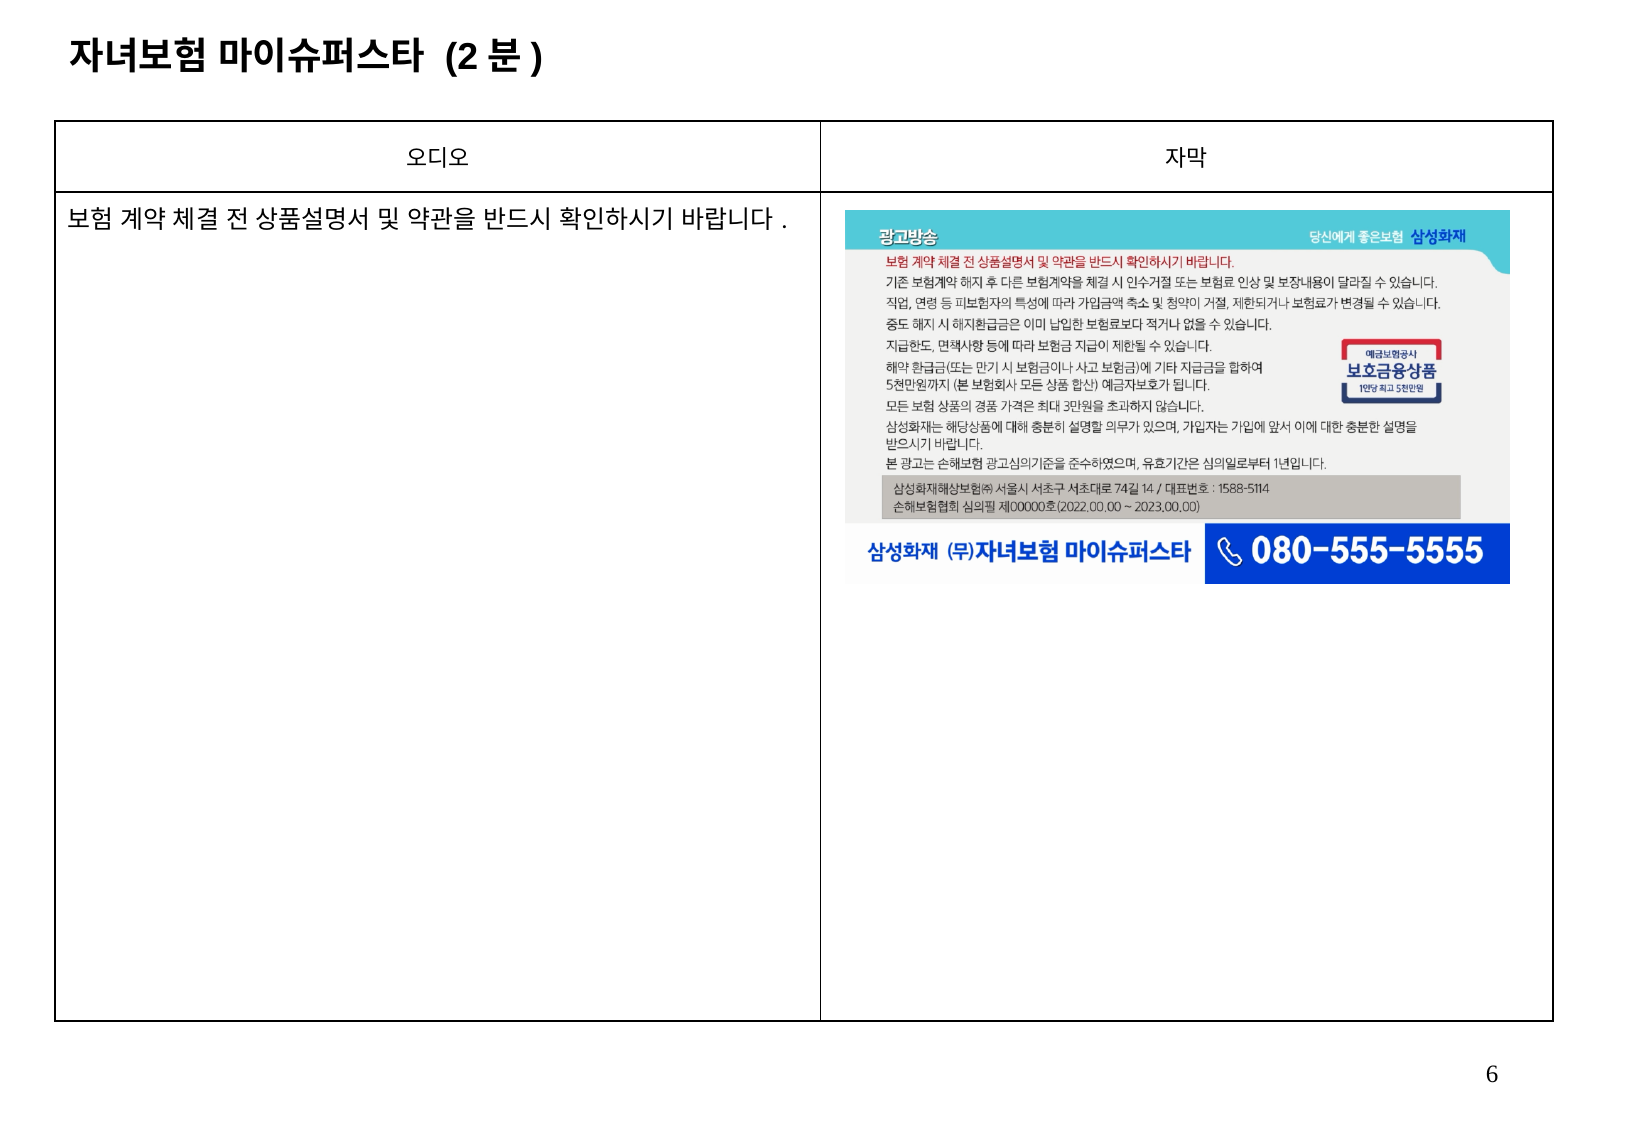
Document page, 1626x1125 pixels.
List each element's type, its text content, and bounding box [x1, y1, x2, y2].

table_header 오디오 [56, 122, 820, 191]
table_header 자막 [821, 122, 1552, 191]
table_cell [821, 193, 1552, 1020]
slide_number 6 [1147, 1042, 1514, 1103]
picture [845, 210, 1510, 584]
table_cell 보험 계약 체결 전 상품설명서 및 약관을 반드시 확인하시기 바랍니다. [56, 193, 820, 1020]
text_box 자녀보험 마이슈퍼스타 (2분) [55, 24, 1280, 84]
